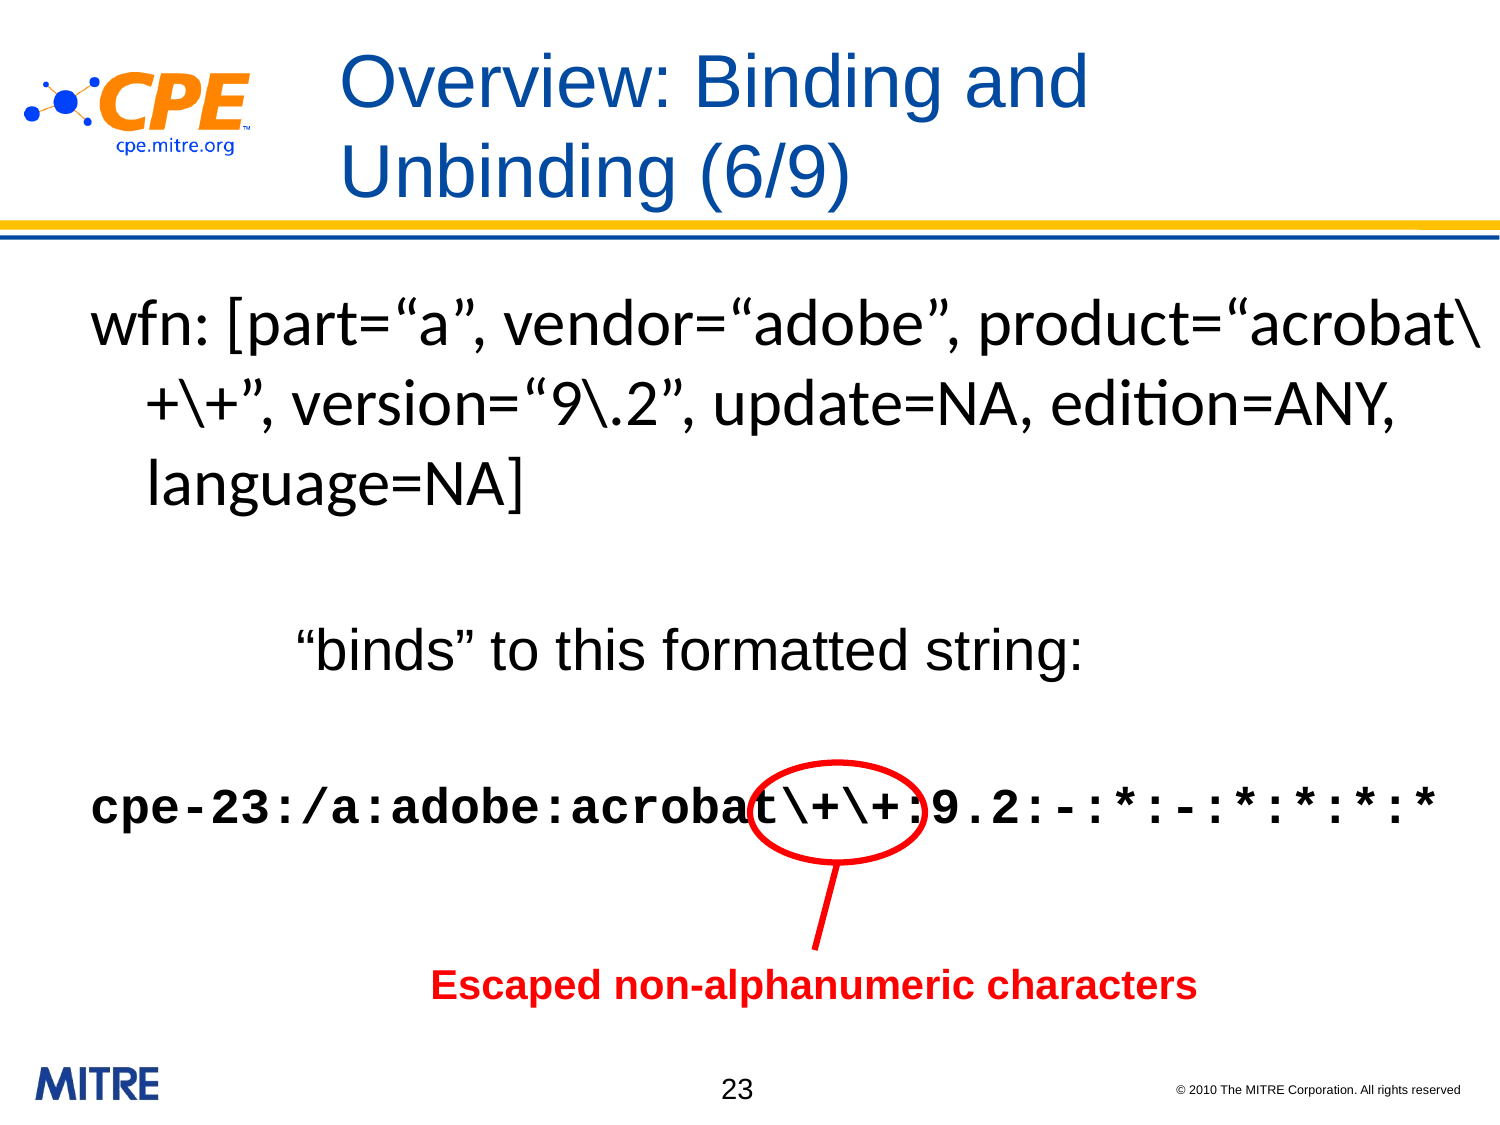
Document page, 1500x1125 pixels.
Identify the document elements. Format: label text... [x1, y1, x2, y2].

list wfn: [part=“a”, vendor=“adobe”, product=“acrobat\+\+”, version=“9\.2”, update=NA, edition=ANY, language=NA] “binds” to this formatted string: cpe-23:/a:adobe:acrobat\+\+:9.2:-:*:-:*:*:*:* [74, 271, 1500, 990]
picture [30, 1064, 163, 1106]
picture [24, 72, 250, 156]
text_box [781, 894, 870, 918]
title Overview: Binding and Unbinding (6/9) [324, 44, 1438, 201]
text_box Escaped non-alphanumeric characters [415, 950, 1214, 1015]
slide_number 23 [562, 1062, 913, 1113]
text_box [750, 762, 925, 863]
